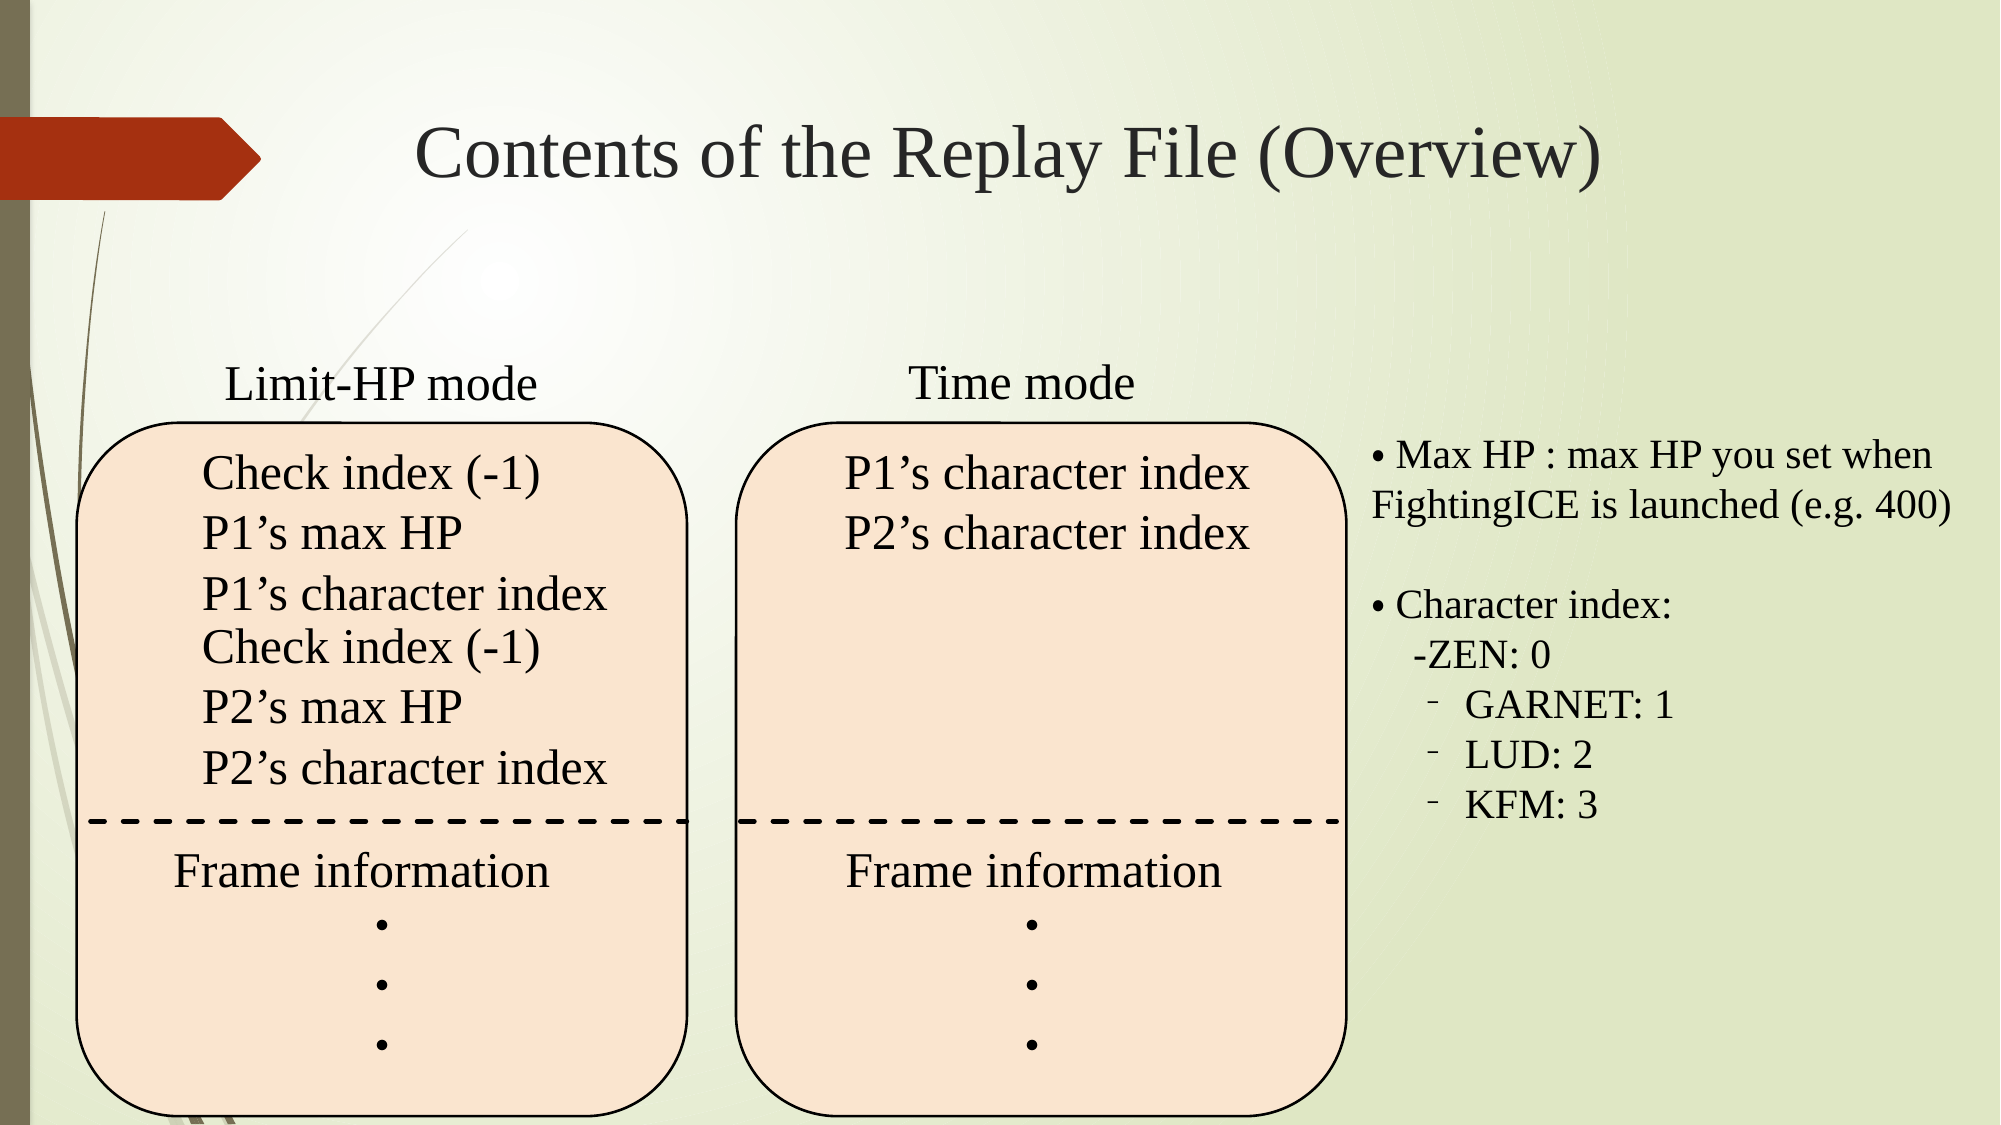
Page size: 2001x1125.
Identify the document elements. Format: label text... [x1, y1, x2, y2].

text_box Check index (-1) [187, 431, 591, 492]
text_box Time mode [893, 342, 1162, 418]
text_box P2’s character index [829, 492, 1293, 568]
text_box ・Max HP : max HP you set when FightingICE is launched (e.g. 400) ・Character index: ‐ZEN: 0 ‐GARNET: 1 ‐LUD: 2 ‐KFM: 3 [1356, 419, 1989, 985]
text_box Frame information [158, 829, 620, 905]
text_box [734, 421, 1348, 1118]
text_box P1’s character index [187, 553, 651, 628]
text_box Check index (-1) [187, 605, 591, 666]
title Contents of the Replay File (Overview) [0, 95, 2000, 306]
text_box P2’s character index [187, 727, 651, 802]
text_box P1’s max HP [187, 492, 591, 553]
text_box P1’s character index [829, 431, 1293, 492]
text_box P2’s max HP [187, 666, 591, 727]
text_box ・・・ [992, 905, 1063, 1083]
text_box Limit-HP mode [209, 343, 628, 418]
text_box [75, 421, 689, 1118]
text_box Frame information [830, 830, 1292, 905]
text_box ・・・ [343, 887, 413, 1083]
